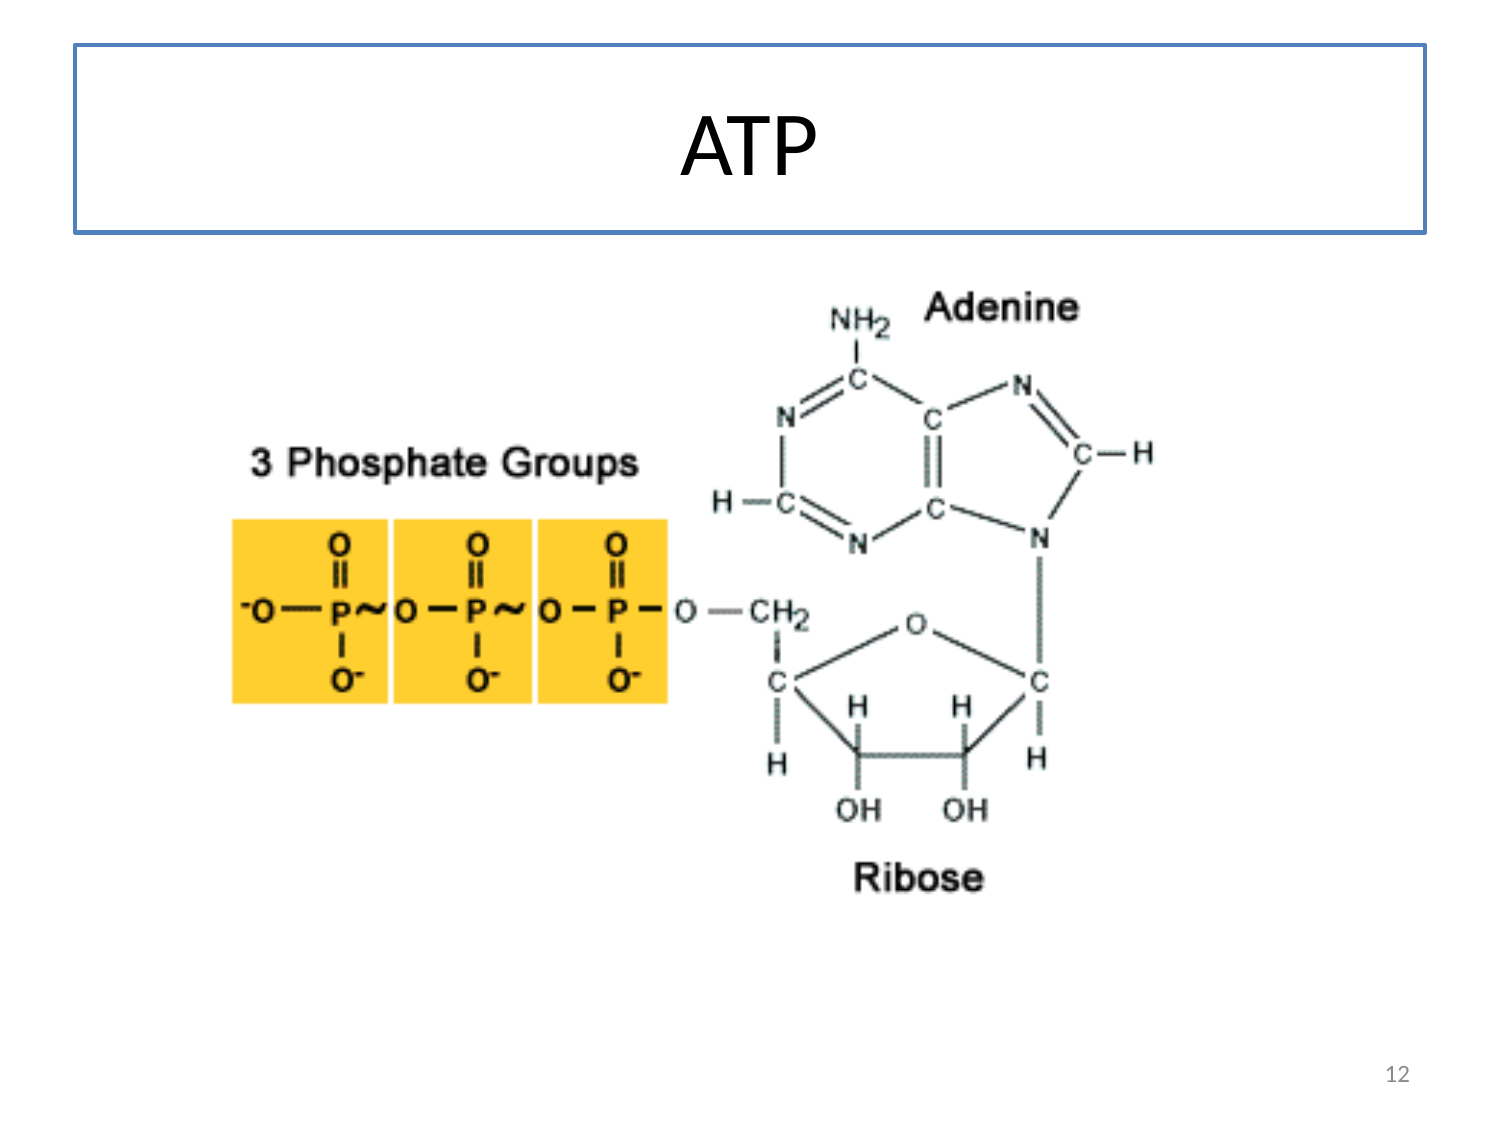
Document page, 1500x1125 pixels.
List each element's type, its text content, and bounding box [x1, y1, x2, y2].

slide_number 12 [1074, 1042, 1425, 1103]
title ATP [73, 43, 1427, 235]
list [213, 278, 1176, 916]
